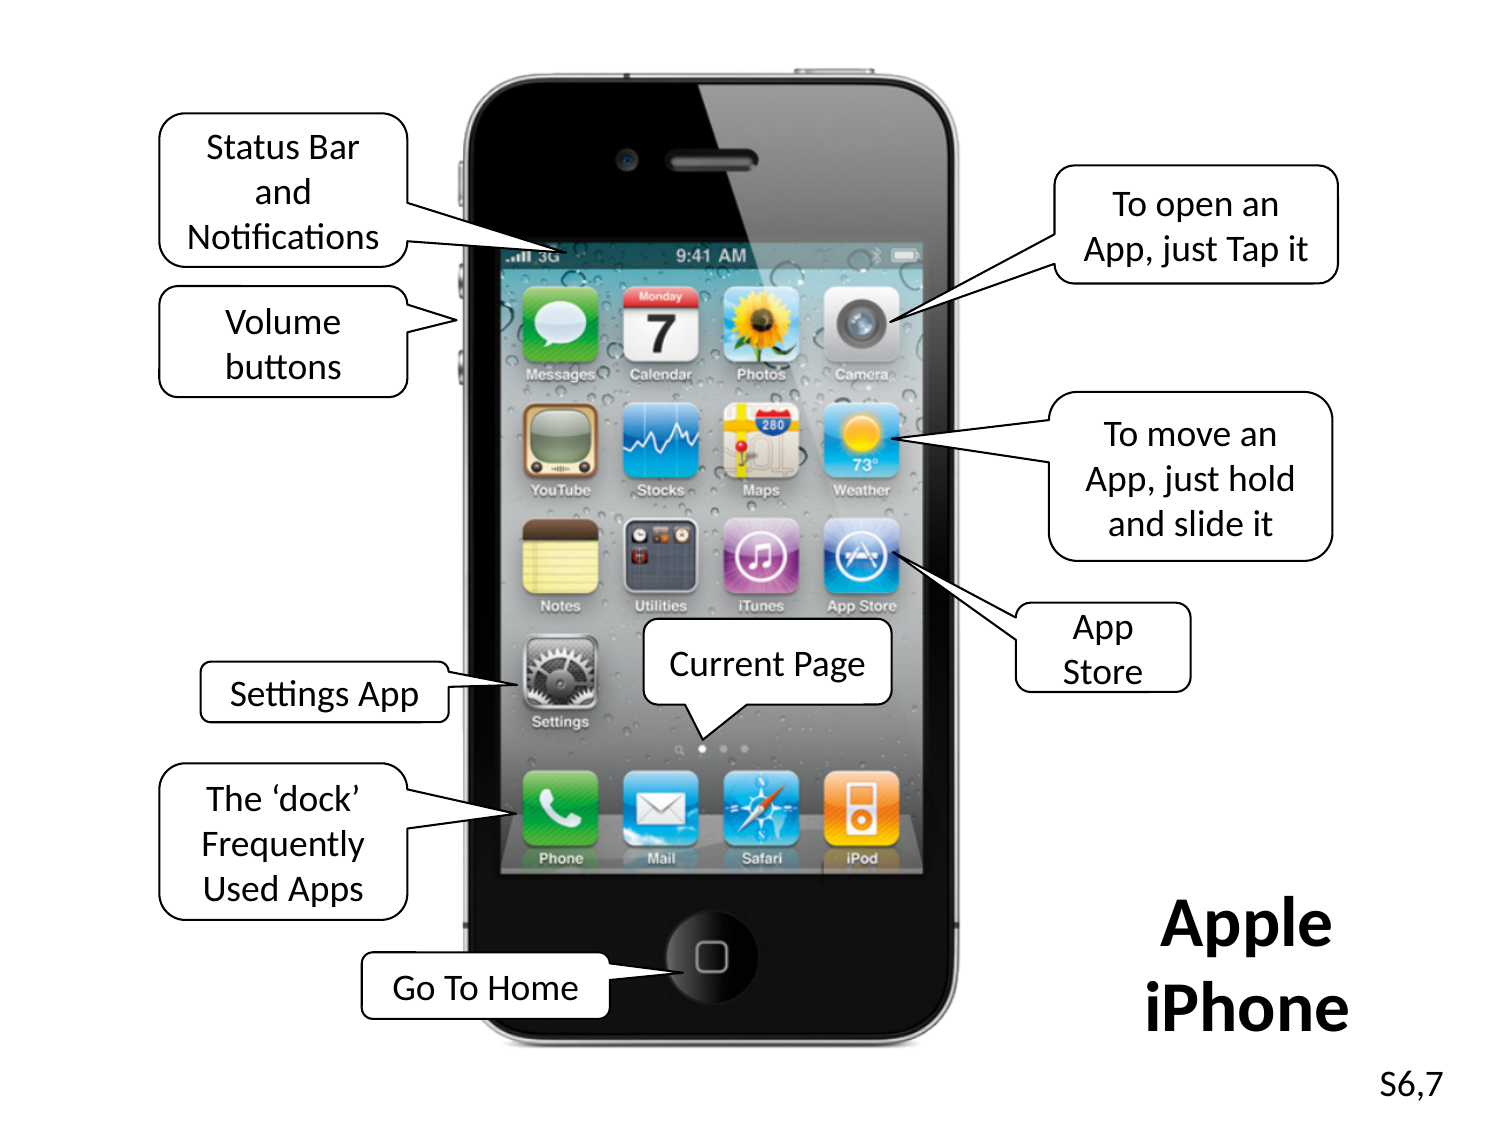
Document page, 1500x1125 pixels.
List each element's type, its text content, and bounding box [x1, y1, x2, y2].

picture [454, 66, 966, 1055]
text_box App Store [970, 590, 1193, 695]
text_box Settings App [198, 659, 449, 725]
text_box Go To Home [359, 950, 449, 1021]
text_box S6,7 [1364, 1051, 1459, 1112]
text_box Volume buttons [157, 283, 449, 400]
text_box To move an App, just hold and slide it [970, 389, 1335, 564]
text_box The ‘dock’ Frequently Used Apps [157, 761, 449, 923]
text_box Status Bar and Notifications [157, 111, 449, 269]
title Apple iPhone [1045, 866, 1450, 1055]
text_box To open an App, just Tap it [970, 163, 1341, 296]
